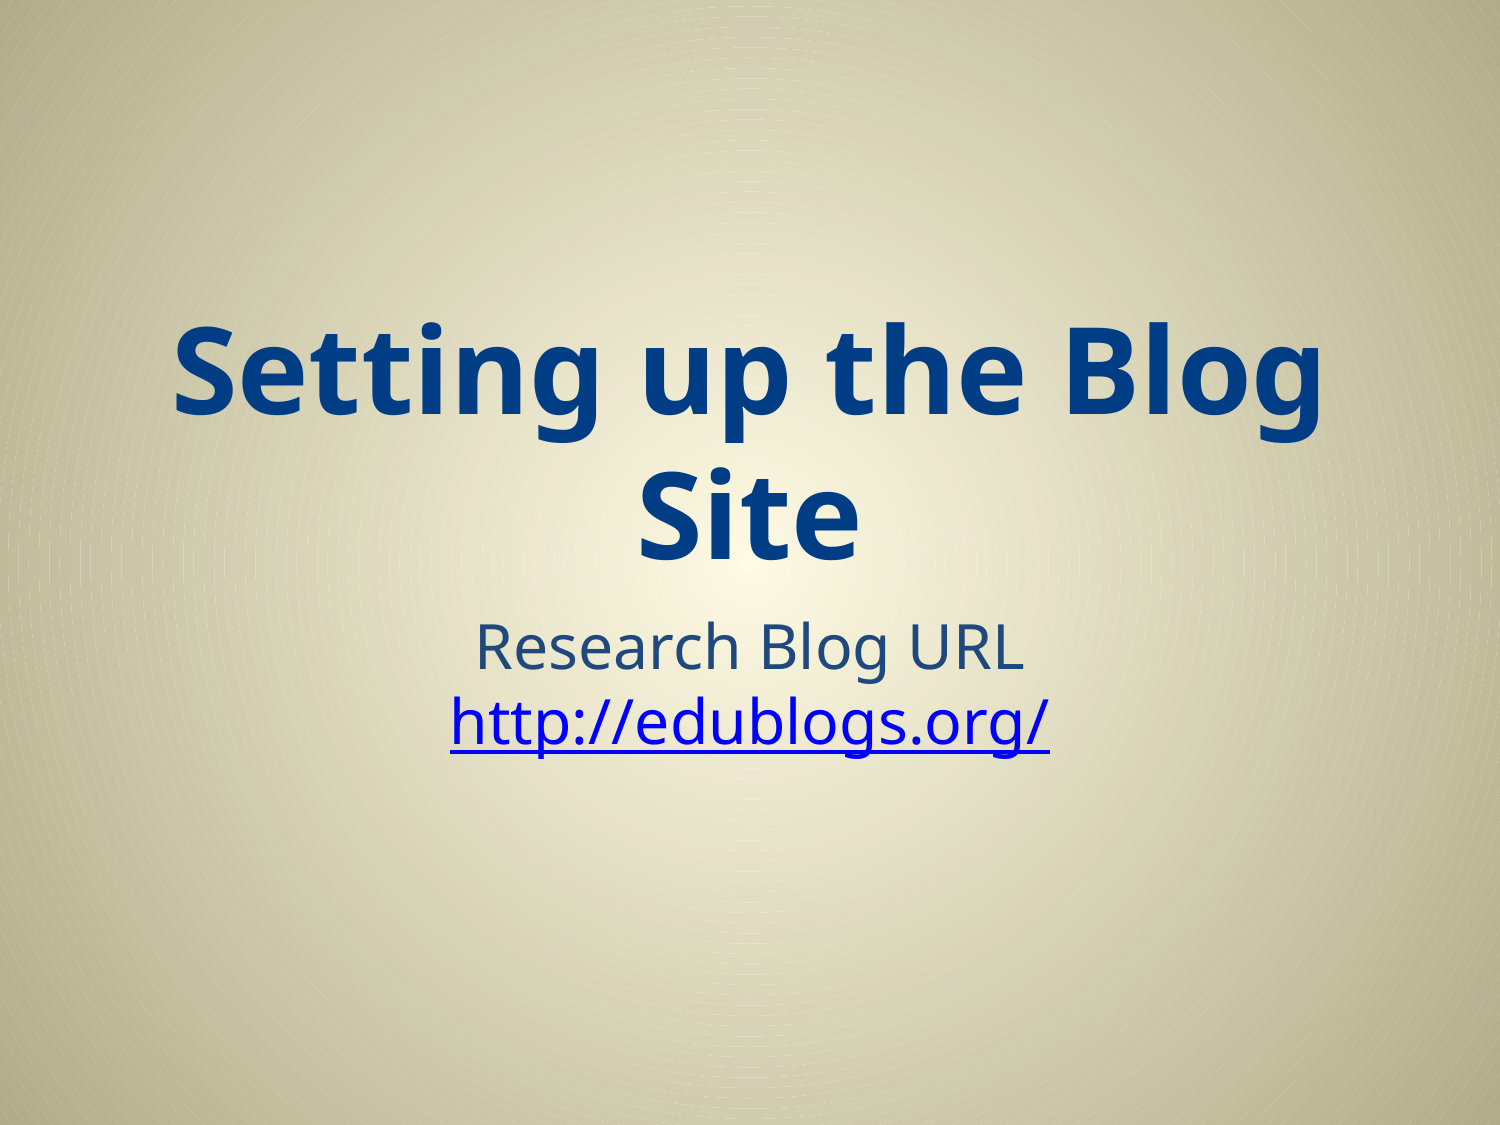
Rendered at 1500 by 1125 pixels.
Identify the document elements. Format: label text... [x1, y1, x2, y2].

title Setting up the Blog Site [112, 162, 1388, 591]
subtitle Research Blog URL http://edublogs.org/ [225, 600, 1275, 923]
